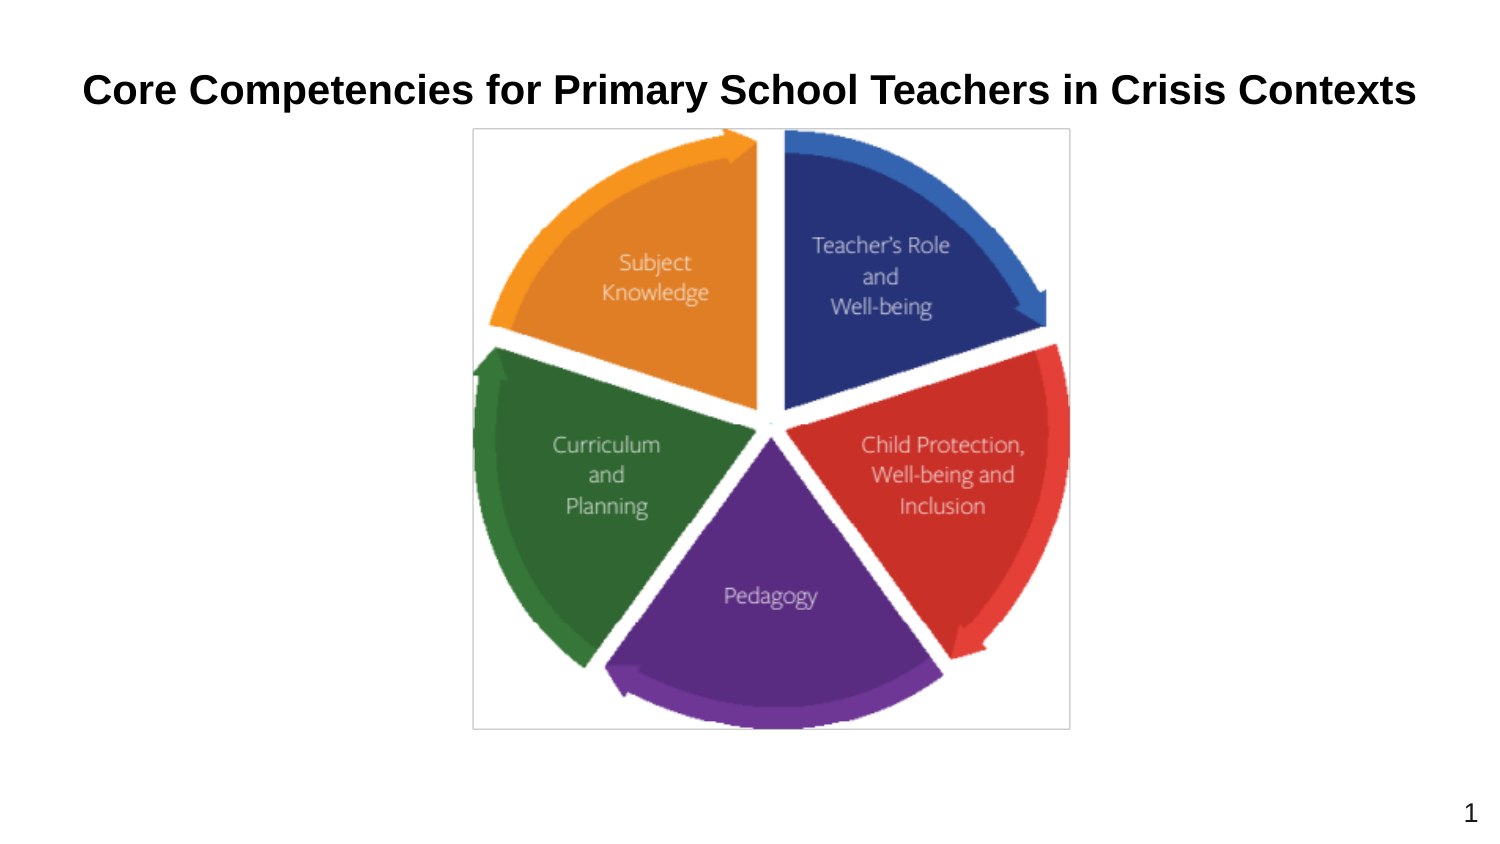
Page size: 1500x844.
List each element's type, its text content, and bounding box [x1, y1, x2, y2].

picture [393, 93, 1105, 751]
text_box Core Competencies for Primary School Teachers in Crisis Contexts [0, 55, 1500, 121]
slide_number 1 [1403, 779, 1494, 844]
